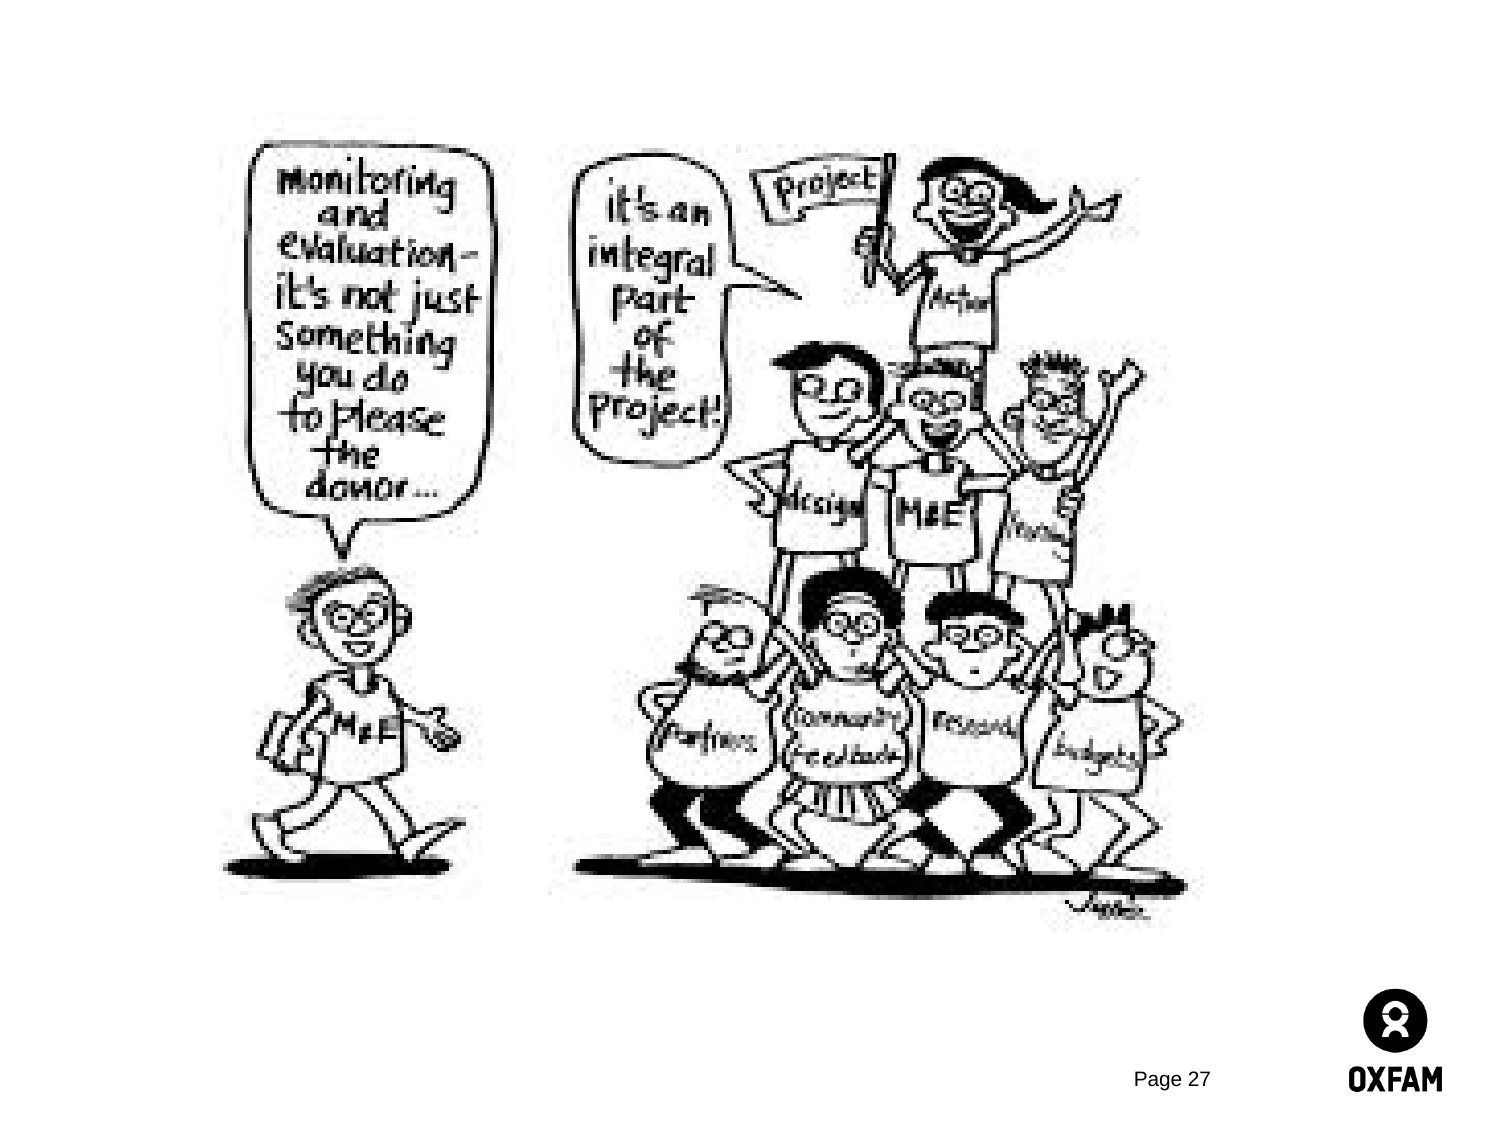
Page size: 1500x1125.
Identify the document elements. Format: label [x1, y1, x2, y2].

picture [1345, 985, 1445, 1095]
picture [187, 112, 1213, 937]
